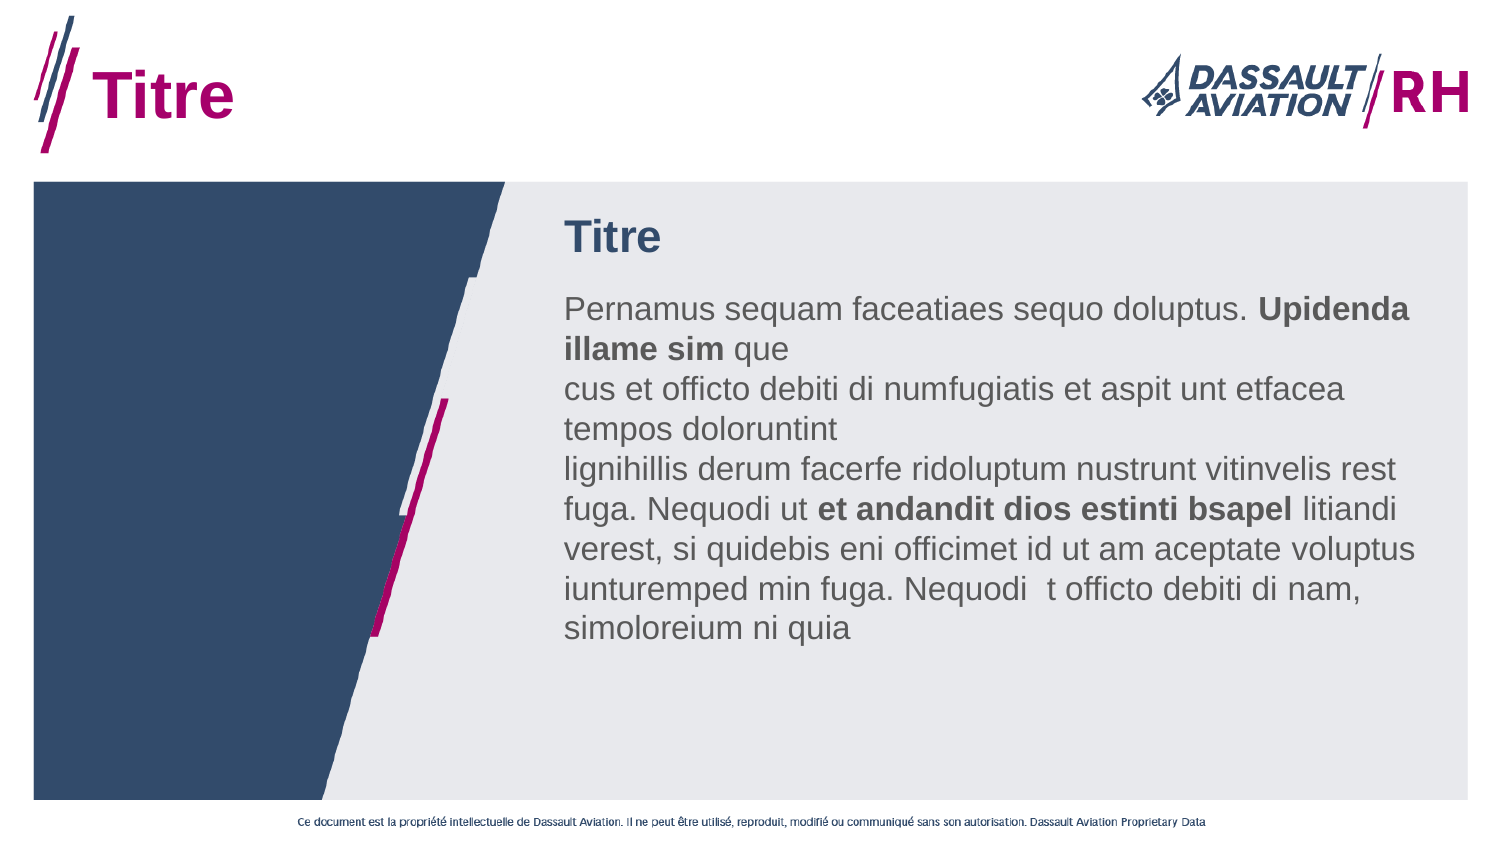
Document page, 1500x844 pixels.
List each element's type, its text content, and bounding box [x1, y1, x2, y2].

text_box Pernamus sequam faceatiaes sequo doluptus. Upidenda illame sim que cus et officto debiti di numfugiatis et aspit unt etfacea tempos doloruntint lignihillis derum facerfe ridoluptum nustrunt vitinvelis rest fuga. Nequodi ut et andandit dios estinti bsapel litiandi verest, si quidebis eni officimet id ut am aceptate voluptus iunturemped min fuga. Nequodi t officto debiti di nam, simoloreium ni quia [549, 280, 1436, 655]
picture [0, 0, 1500, 844]
text_box Titre [77, 44, 251, 140]
text_box Titre [549, 199, 1337, 269]
